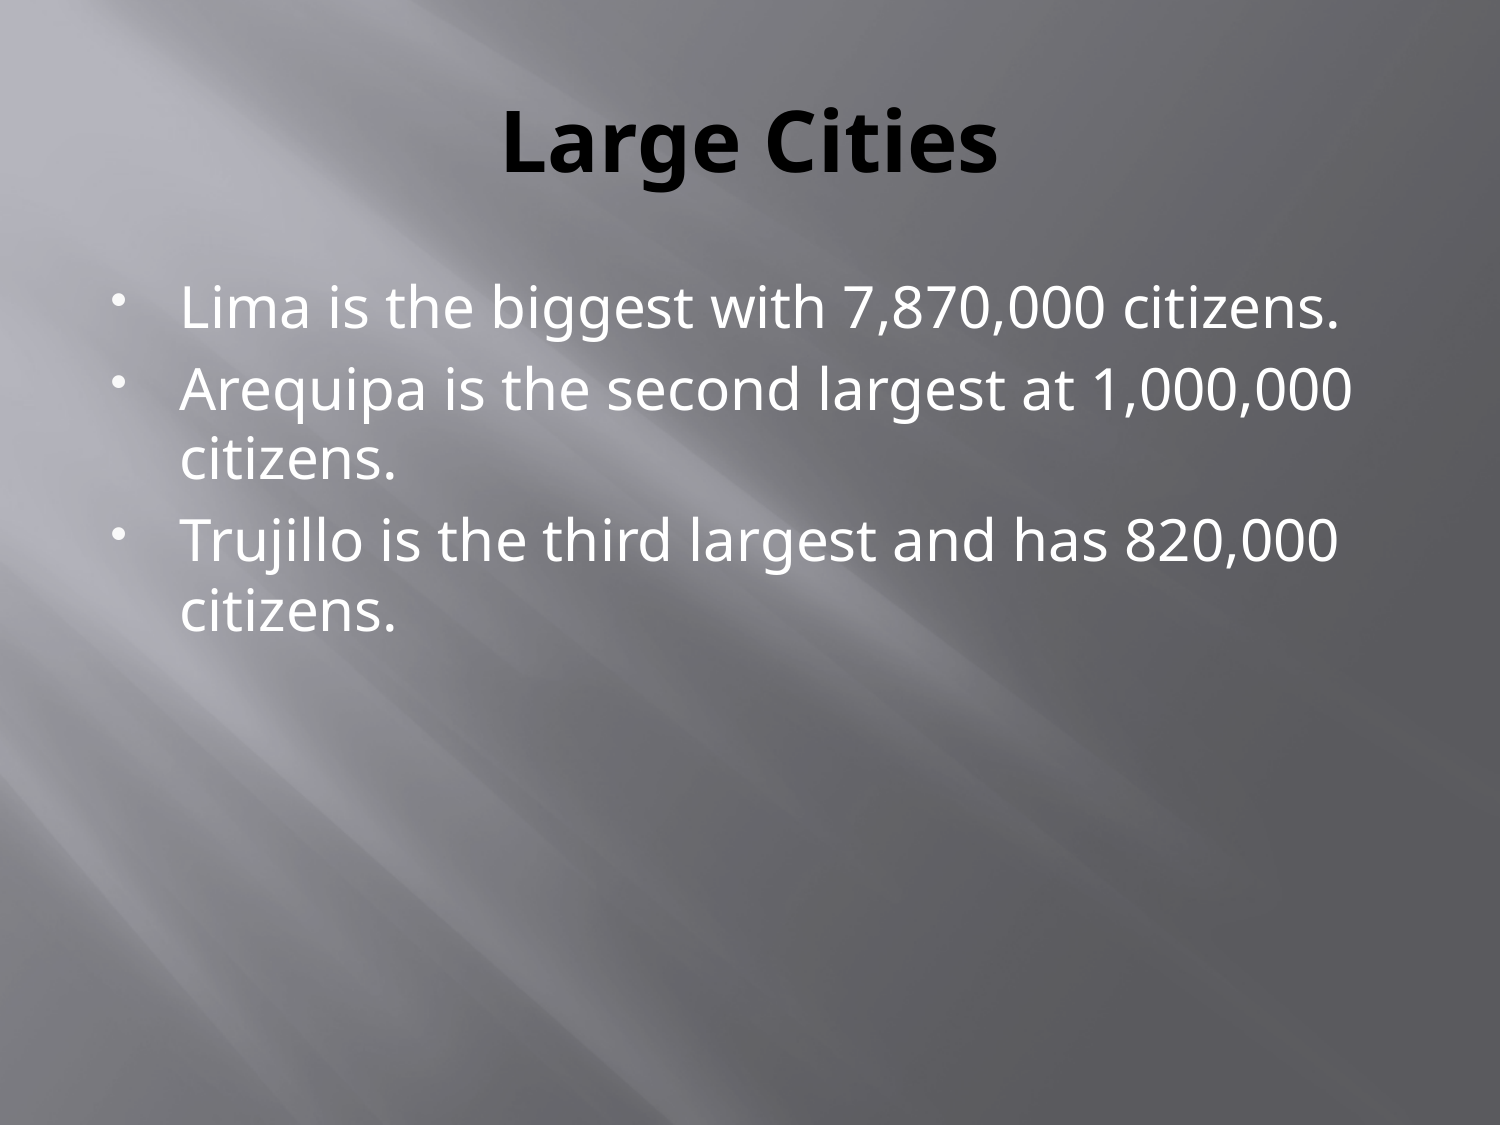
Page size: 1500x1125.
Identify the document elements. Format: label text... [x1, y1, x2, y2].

title Large Cities [75, 45, 1425, 233]
list Lima is the biggest with 7,870,000 citizens. Arequipa is the second largest at 1,000,000 citizens. Trujillo is the third largest and has 820,000 citizens. [75, 262, 1425, 1035]
